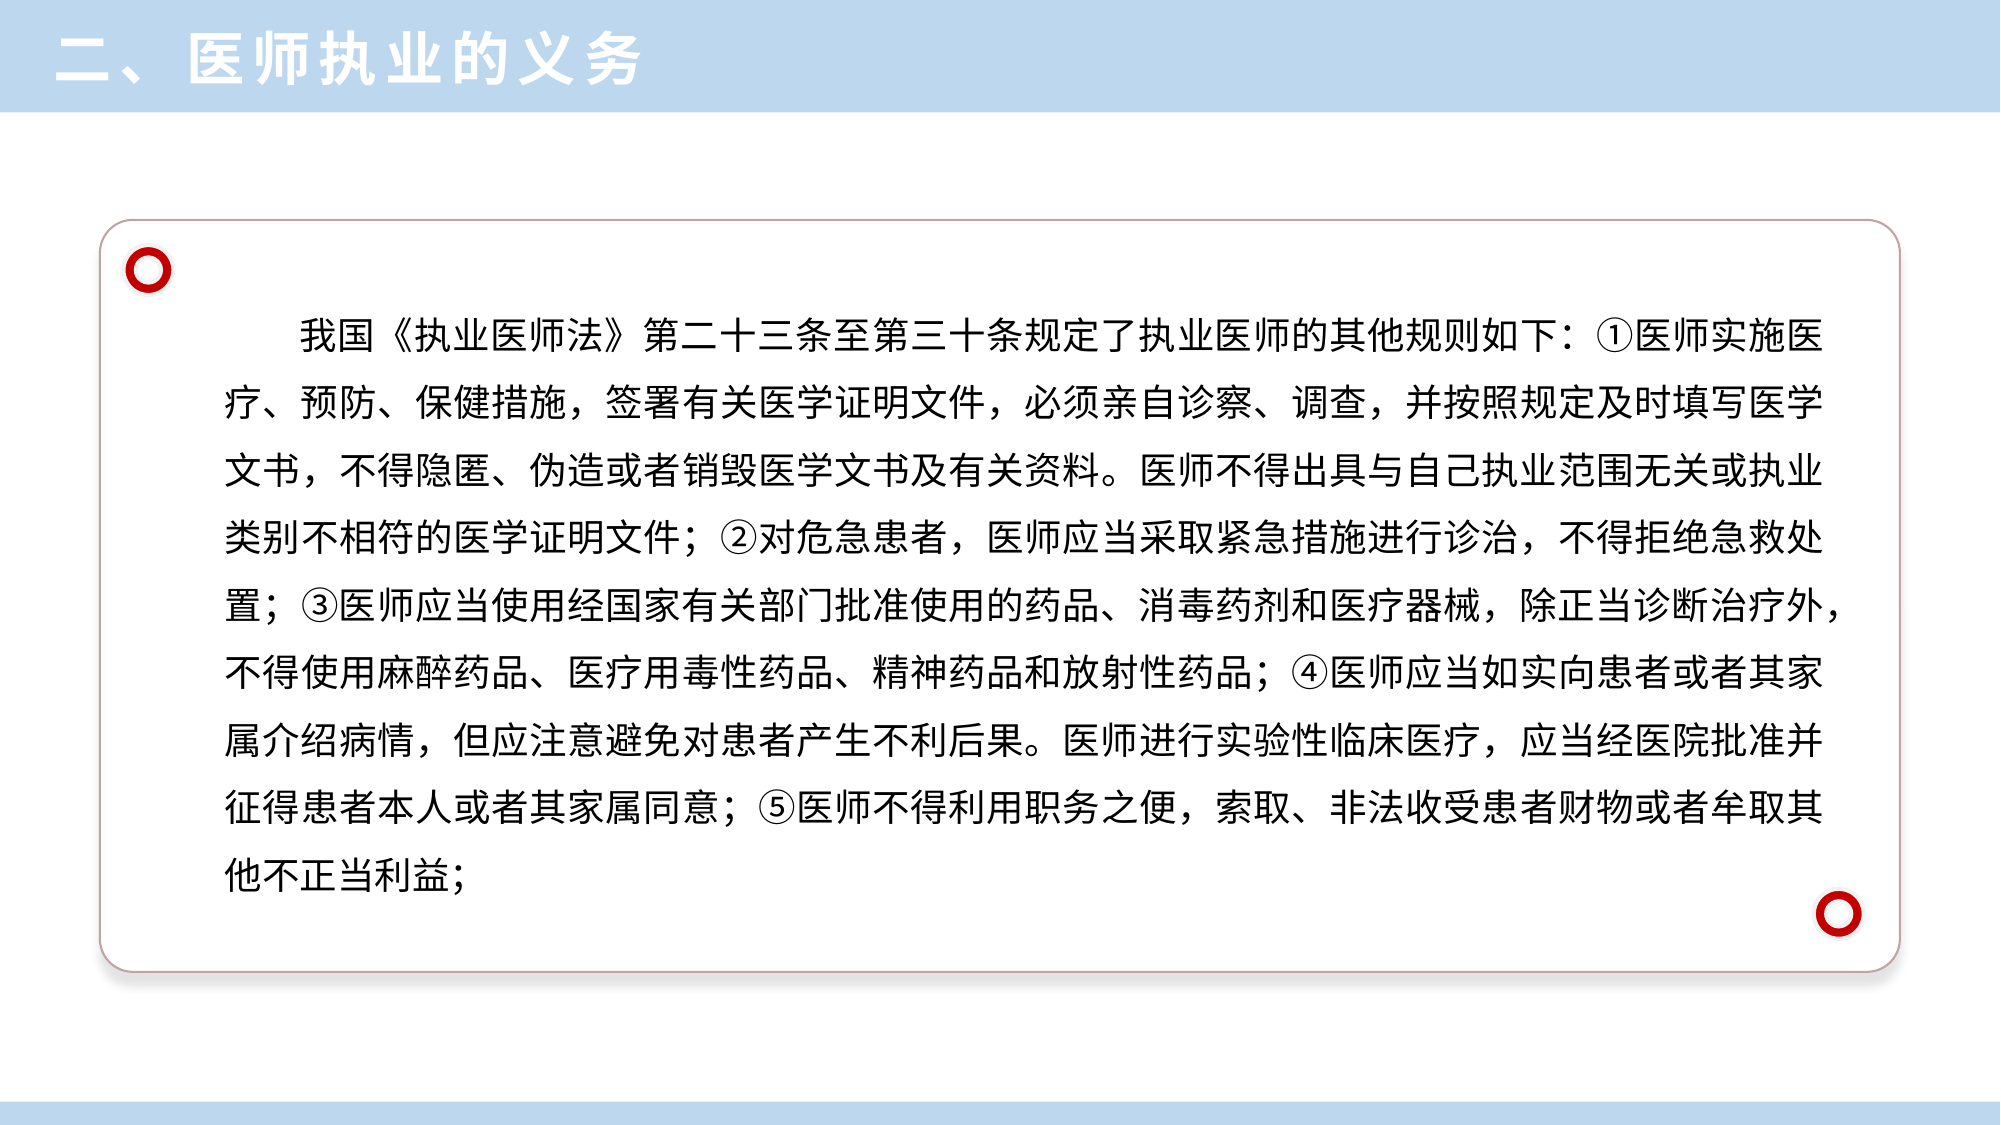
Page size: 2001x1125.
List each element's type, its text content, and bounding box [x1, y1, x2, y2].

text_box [99, 219, 1900, 972]
text_box 二、医师执业的义务 [41, 16, 655, 98]
